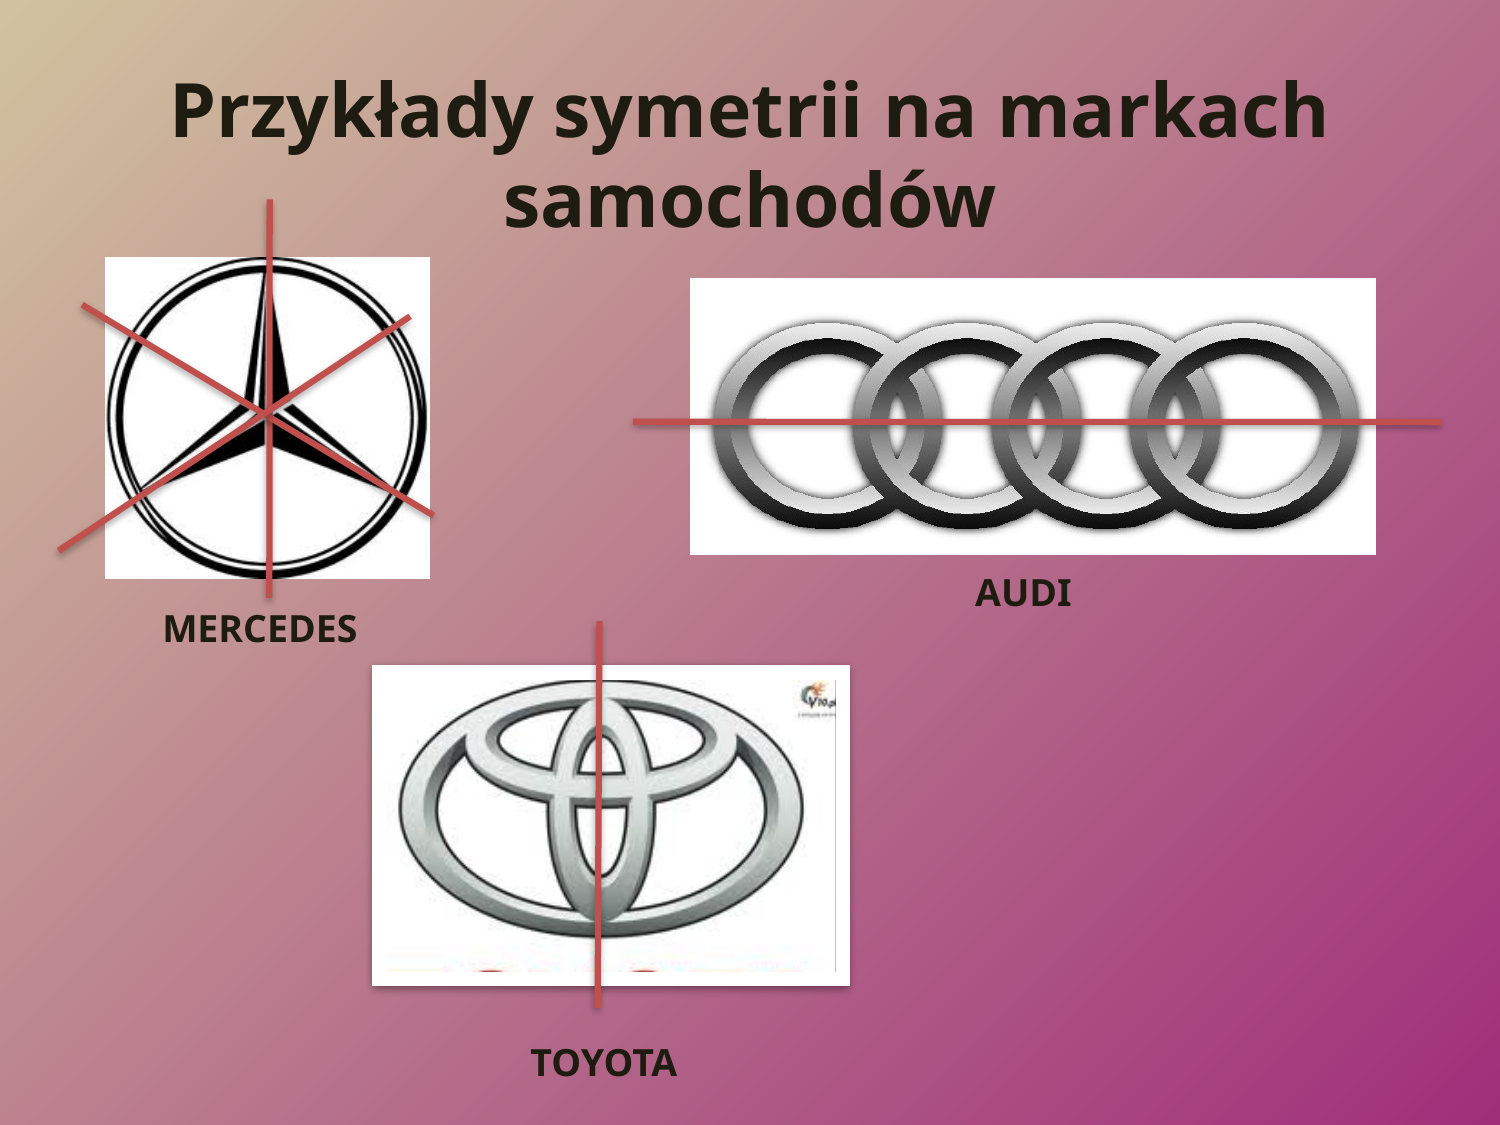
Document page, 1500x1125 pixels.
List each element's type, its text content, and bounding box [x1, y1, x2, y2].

picture [105, 516, 430, 579]
text_box Przykłady symetrii na markach samochodów [137, 58, 1363, 247]
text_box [58, 316, 411, 552]
picture [386, 679, 836, 972]
picture [105, 256, 430, 304]
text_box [690, 432, 1377, 622]
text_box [690, 278, 1377, 420]
text_box MERCEDES [147, 597, 469, 658]
text_box TOYOTA [515, 1031, 740, 1091]
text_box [81, 304, 434, 516]
